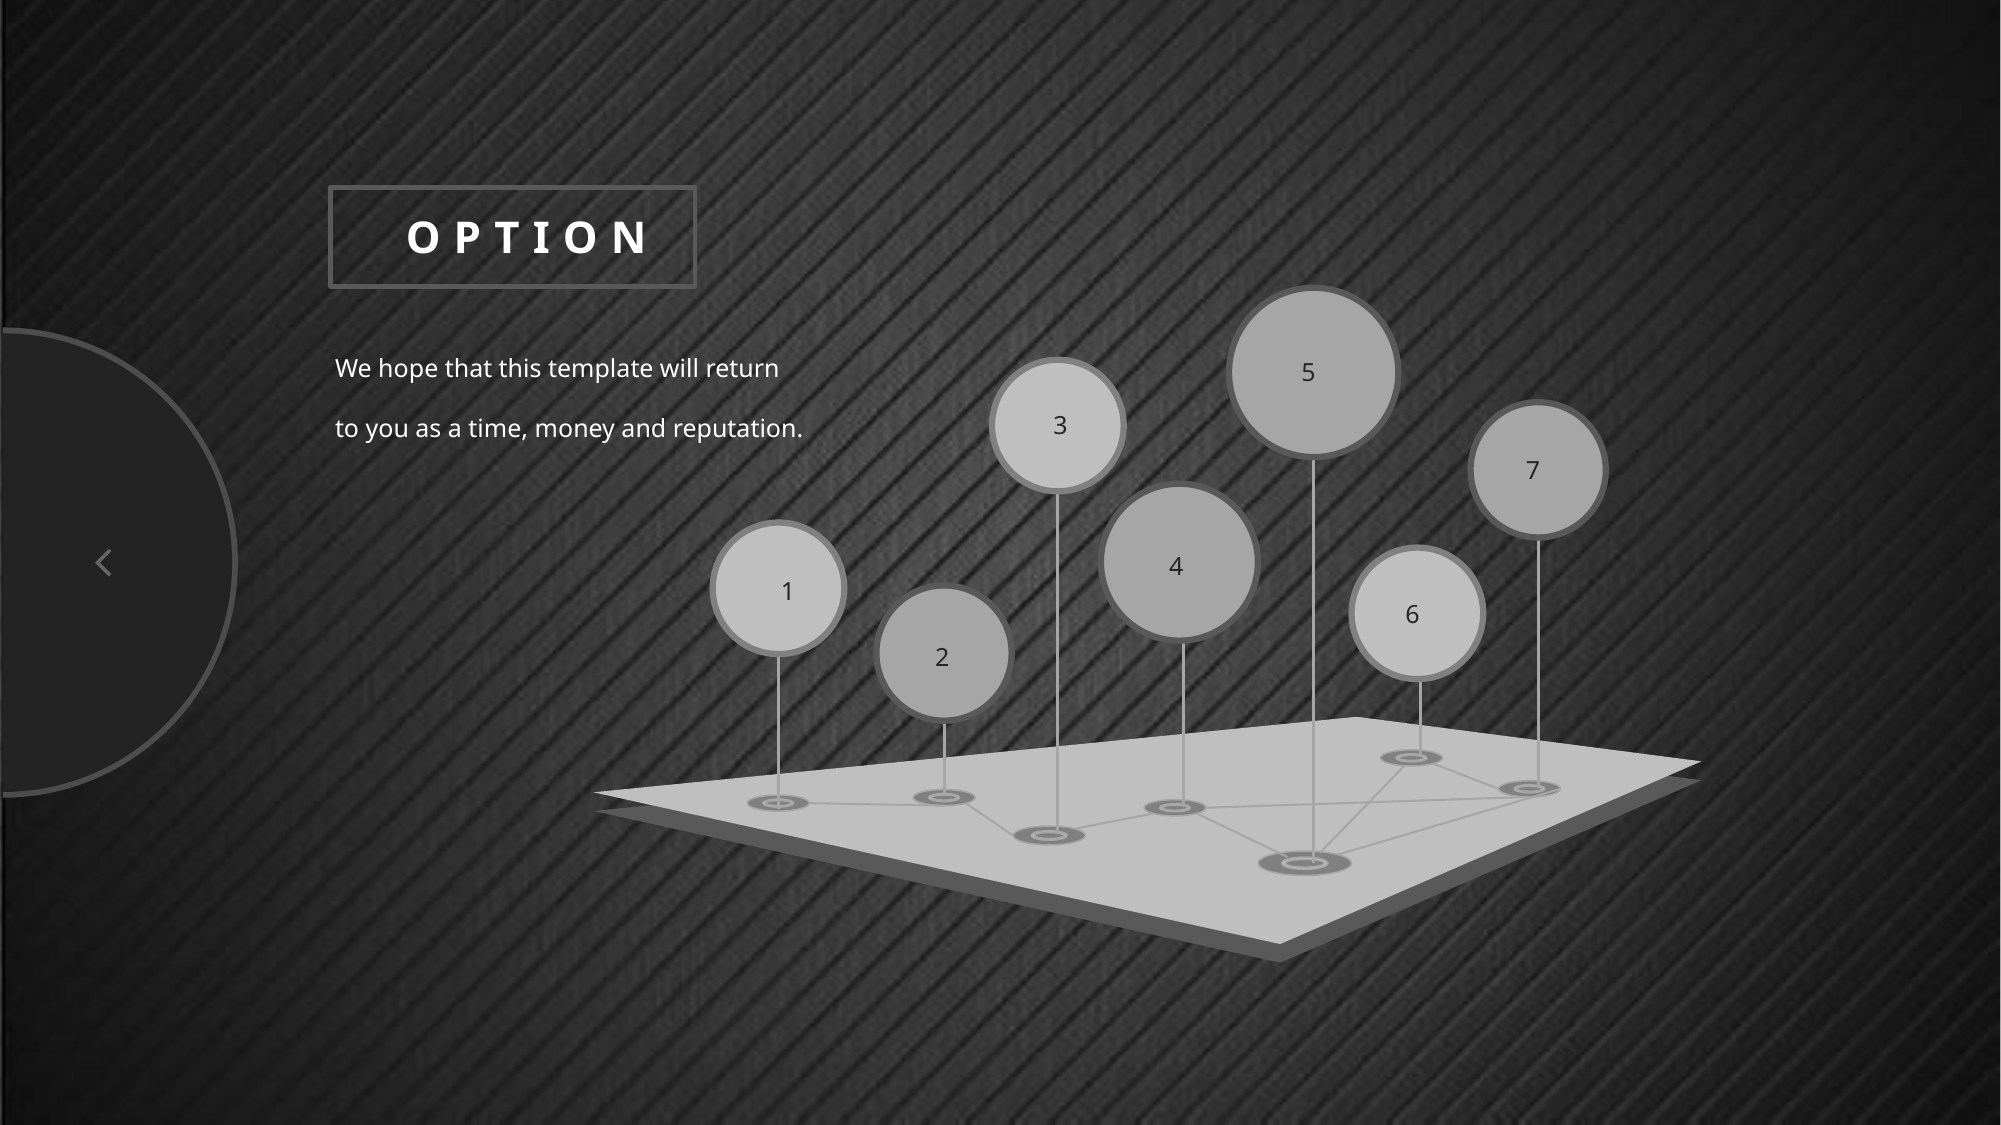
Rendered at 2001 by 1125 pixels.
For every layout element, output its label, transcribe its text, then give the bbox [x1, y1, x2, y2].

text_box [329, 187, 696, 287]
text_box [1100, 483, 1259, 805]
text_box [1470, 401, 1607, 789]
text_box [991, 359, 1124, 834]
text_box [609, 641, 1686, 931]
text_box We hope that this template will return to you as a time, money and reputation. [319, 314, 821, 451]
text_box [876, 585, 986, 796]
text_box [1228, 287, 1399, 864]
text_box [1351, 547, 1465, 758]
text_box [2, 327, 239, 798]
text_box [712, 522, 845, 810]
picture [0, 0, 2001, 1125]
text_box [747, 749, 1561, 876]
